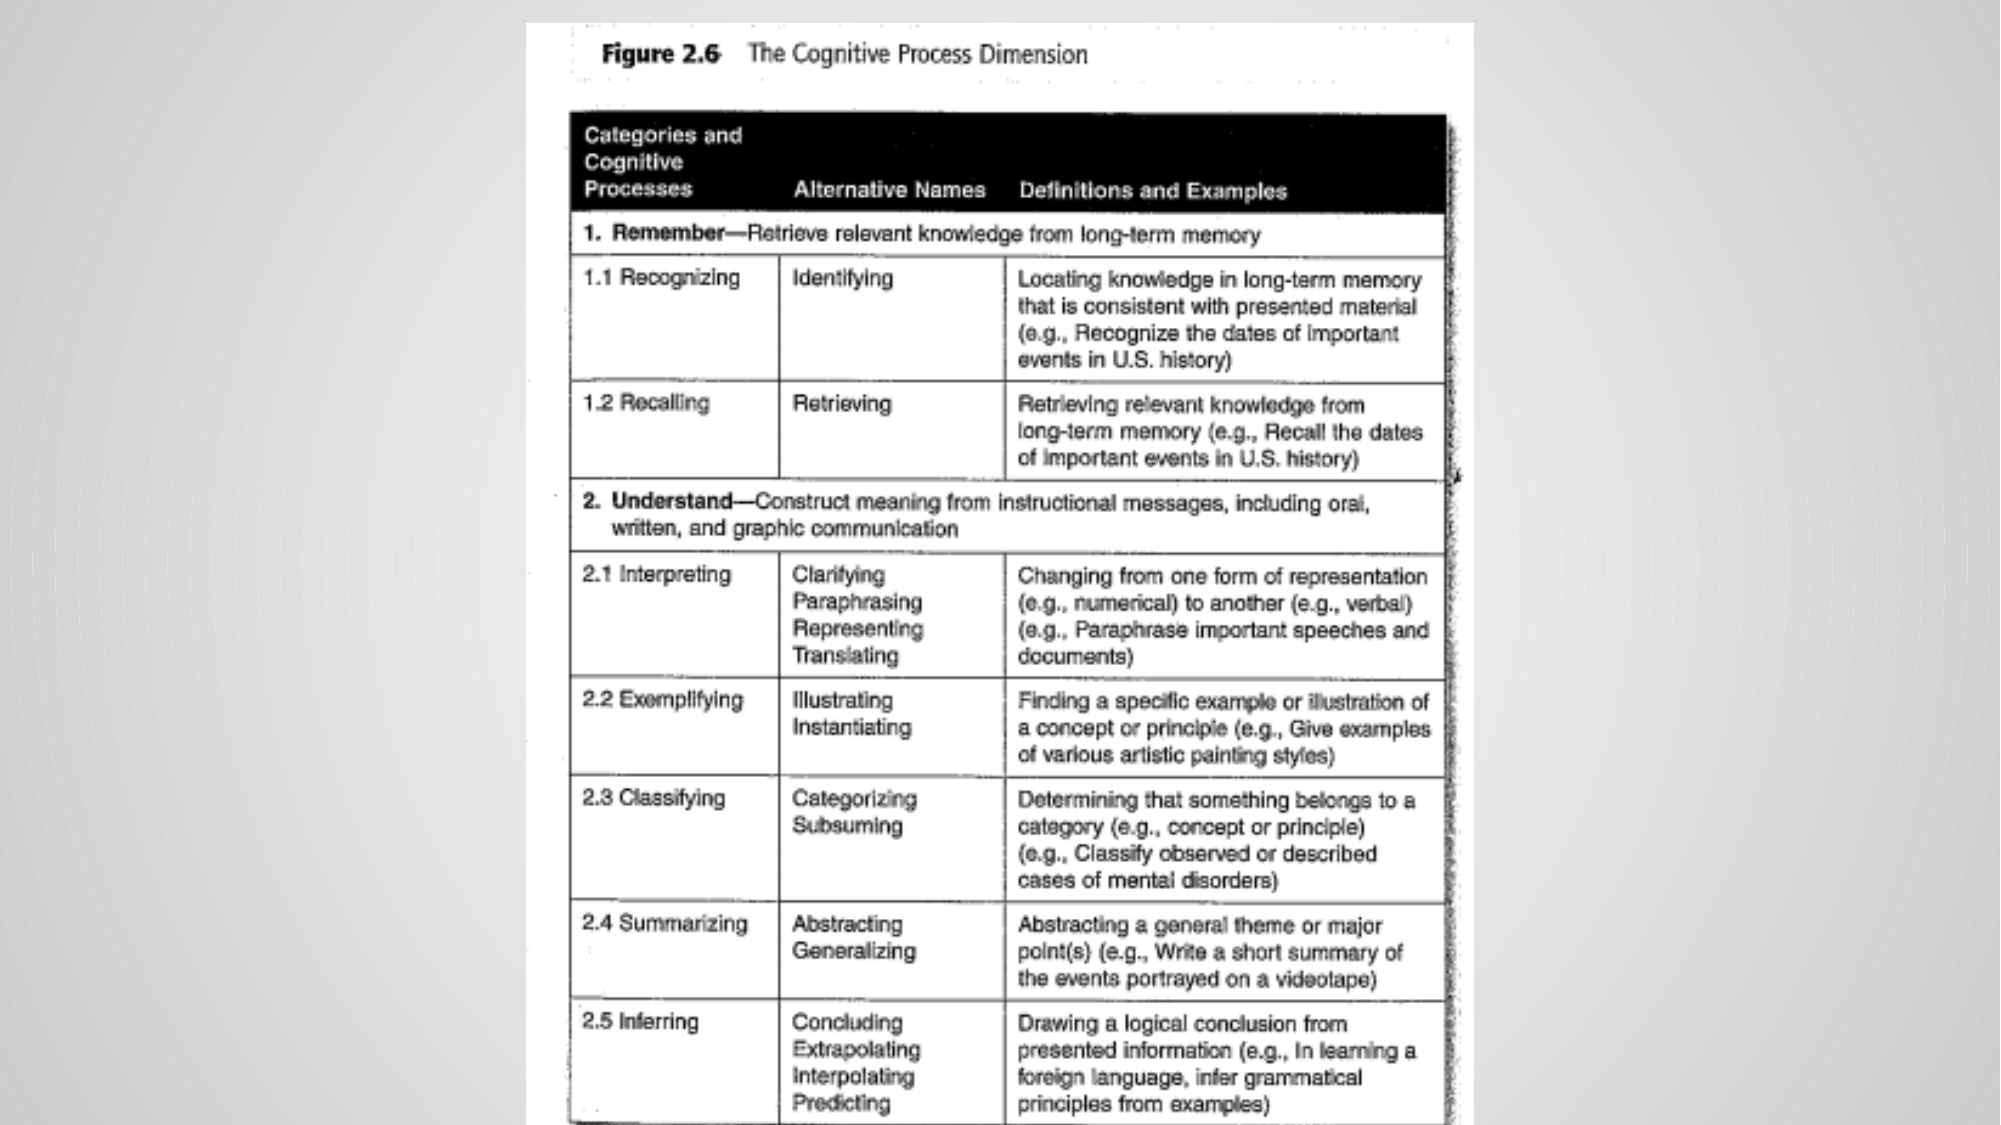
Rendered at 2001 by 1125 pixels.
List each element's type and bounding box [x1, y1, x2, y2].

picture [525, 23, 1474, 1125]
